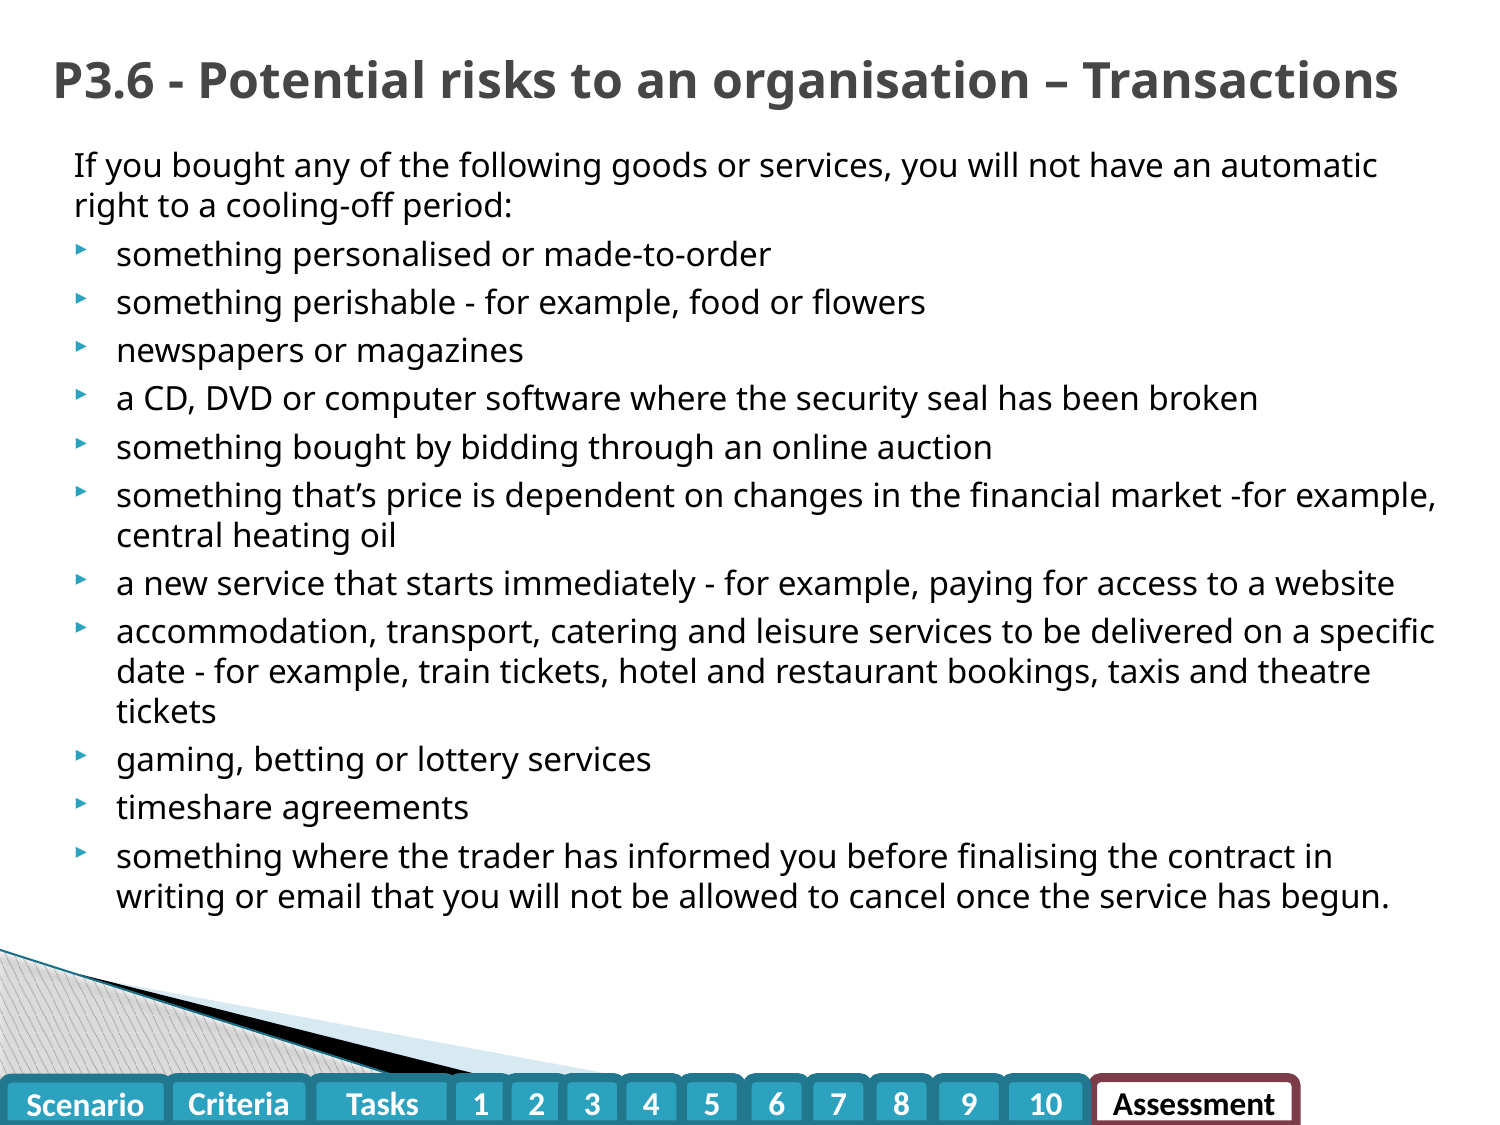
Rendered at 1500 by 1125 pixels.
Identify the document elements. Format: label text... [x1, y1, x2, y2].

list If you bought any of the following goods or services, you will not have an automatic right to a cooling-off period: something personalised or made-to-order something perishable - for example, food or flowers newspapers or magazines a CD, DVD or computer software where the security seal has been broken something bought by bidding through an online auction something that’s price is dependent on changes in the financial market -for example, central heating oil a new service that starts immediately - for example, paying for access to a website accommodation, transport, catering and leisure services to be delivered on a specific date - for example, train tickets, hotel and restaurant bookings, taxis and theatre tickets gaming, betting or lottery services timeshare agreements something where the trader has informed you before finalising the contract in writing or email that you will not be allowed to cancel once the service has begun. [41, 137, 1459, 1071]
title P3.6 - Potential risks to an organisation – Transactions [37, 19, 1471, 138]
